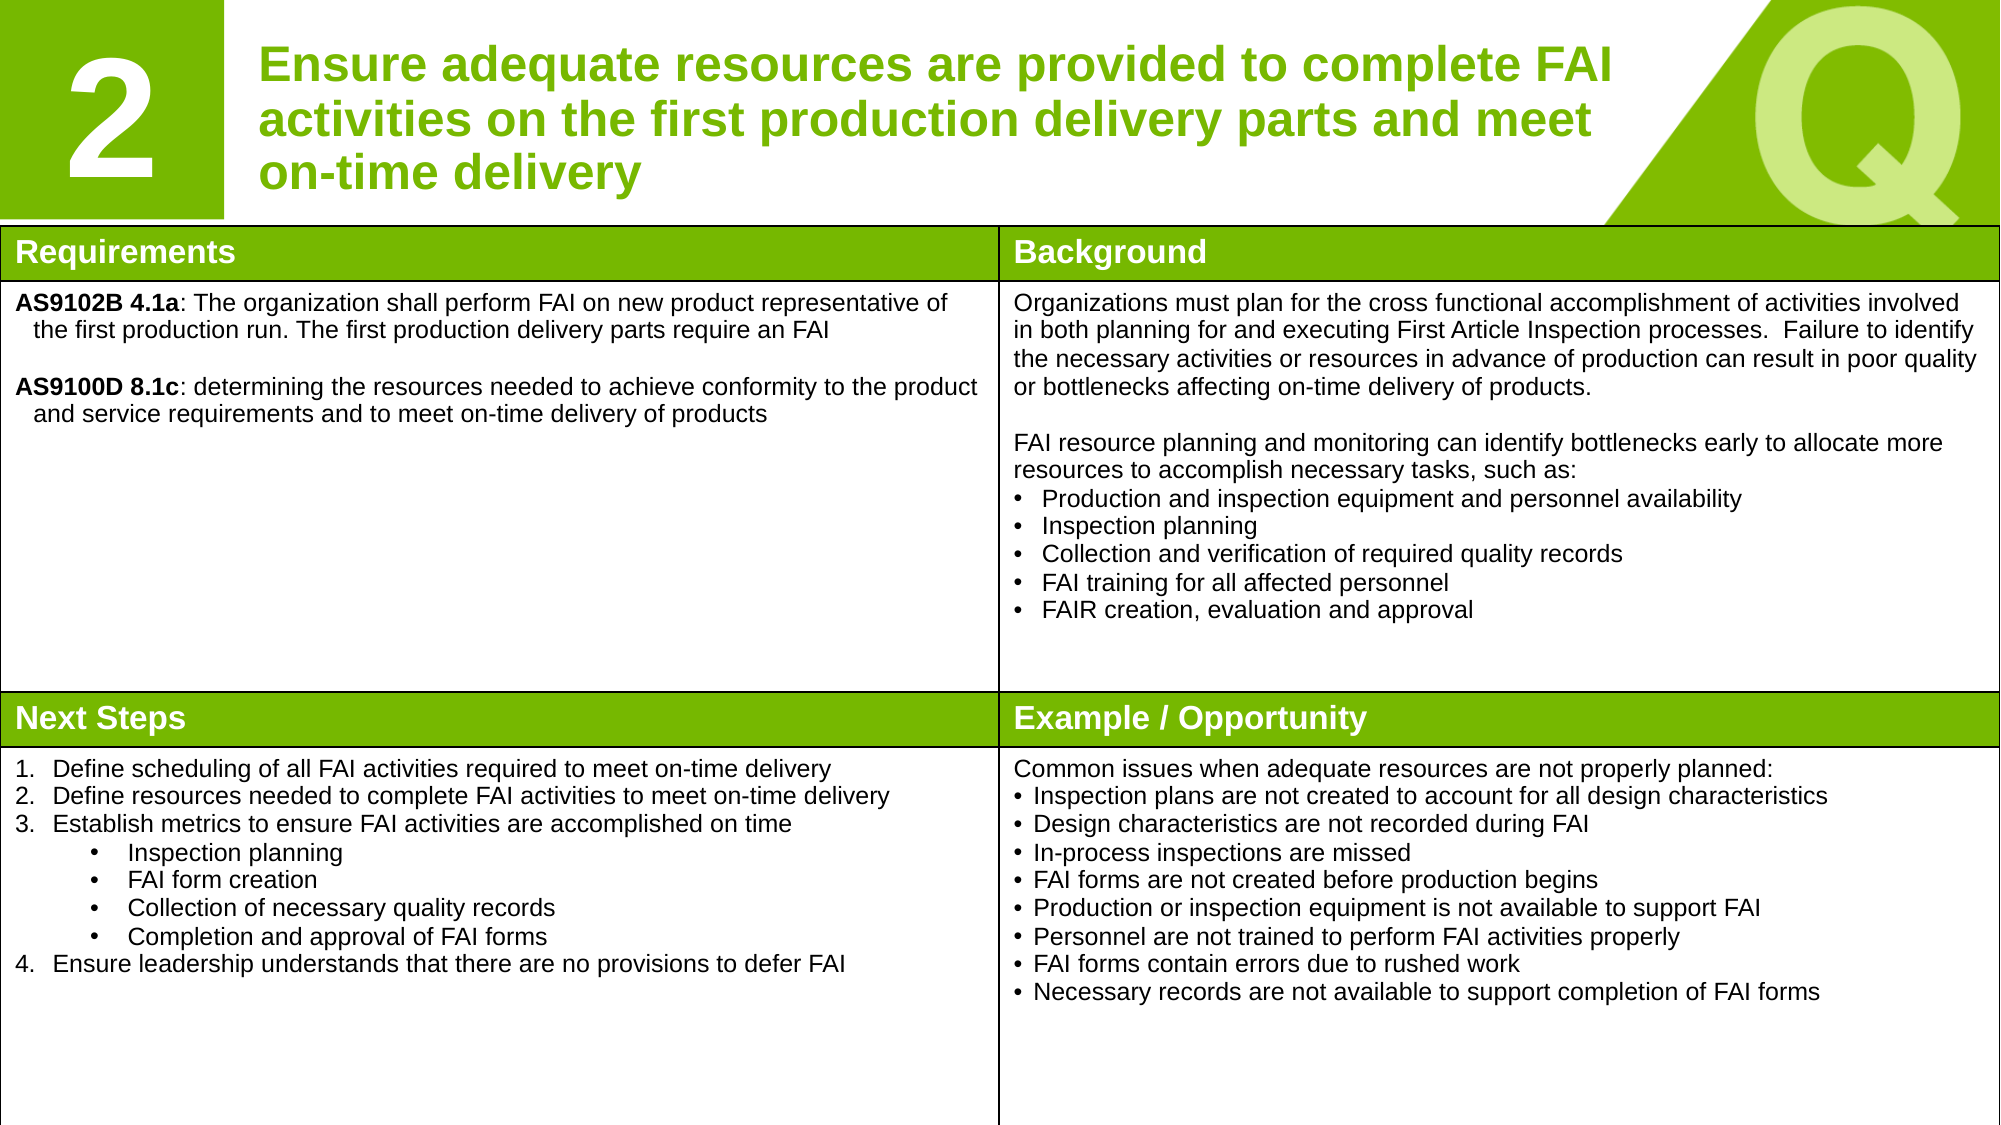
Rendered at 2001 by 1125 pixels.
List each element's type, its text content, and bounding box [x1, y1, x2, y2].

table_cell Organizations must plan for the cross functional accomplishment of activities involved in both planning for and executing First Article Inspection processes. Failure to identify the necessary activities or resources in advance of production can result in poor quality or bottlenecks affecting on-time delivery of products. FAI resource planning and monitoring can identify bottlenecks early to allocate more resources to accomplish necessary tasks, such as: Production and inspection equipment and personnel availability Inspection planning Collection and verification of required quality records FAI training for all affected personnel FAIR creation, evaluation and approval [1000, 282, 1999, 691]
table_cell Common issues when adequate resources are not properly planned: Inspection plans are not created to account for all design characteristics Design characteristics are not recorded during FAI In-process inspections are missed FAI forms are not created before production begins Production or inspection equipment is not available to support FAI Personnel are not trained to perform FAI activities properly FAI forms contain errors due to rushed work Necessary records are not available to support completion of FAI forms [1000, 748, 1999, 1125]
table_cell Next Steps [1, 693, 998, 746]
table_cell Example / Opportunity [1000, 693, 1999, 746]
title Ensure adequate resources are provided to complete FAI activities on the first production delivery parts and meet on-time delivery [243, 28, 1630, 212]
table_header Requirements [1, 227, 998, 280]
picture [0, 0, 2000, 225]
table_cell Define scheduling of all FAI activities required to meet on-time delivery Define resources needed to complete FAI activities to meet on-time delivery Establish metrics to ensure FAI activities are accomplished on time Inspection planning FAI form creation Collection of necessary quality records Completion and approval of FAI forms Ensure leadership understands that there are no provisions to defer FAI [1, 748, 998, 1125]
table_header Background [1000, 227, 1999, 280]
table_cell AS9102B 4.1a: The organization shall perform FAI on new product representative of the first production run. The first production delivery parts require an FAI AS9100D 8.1c: determining the resources needed to achieve conformity to the product and service requirements and to meet on-time delivery of products [1, 282, 998, 691]
text_box 2 [0, 0, 225, 220]
